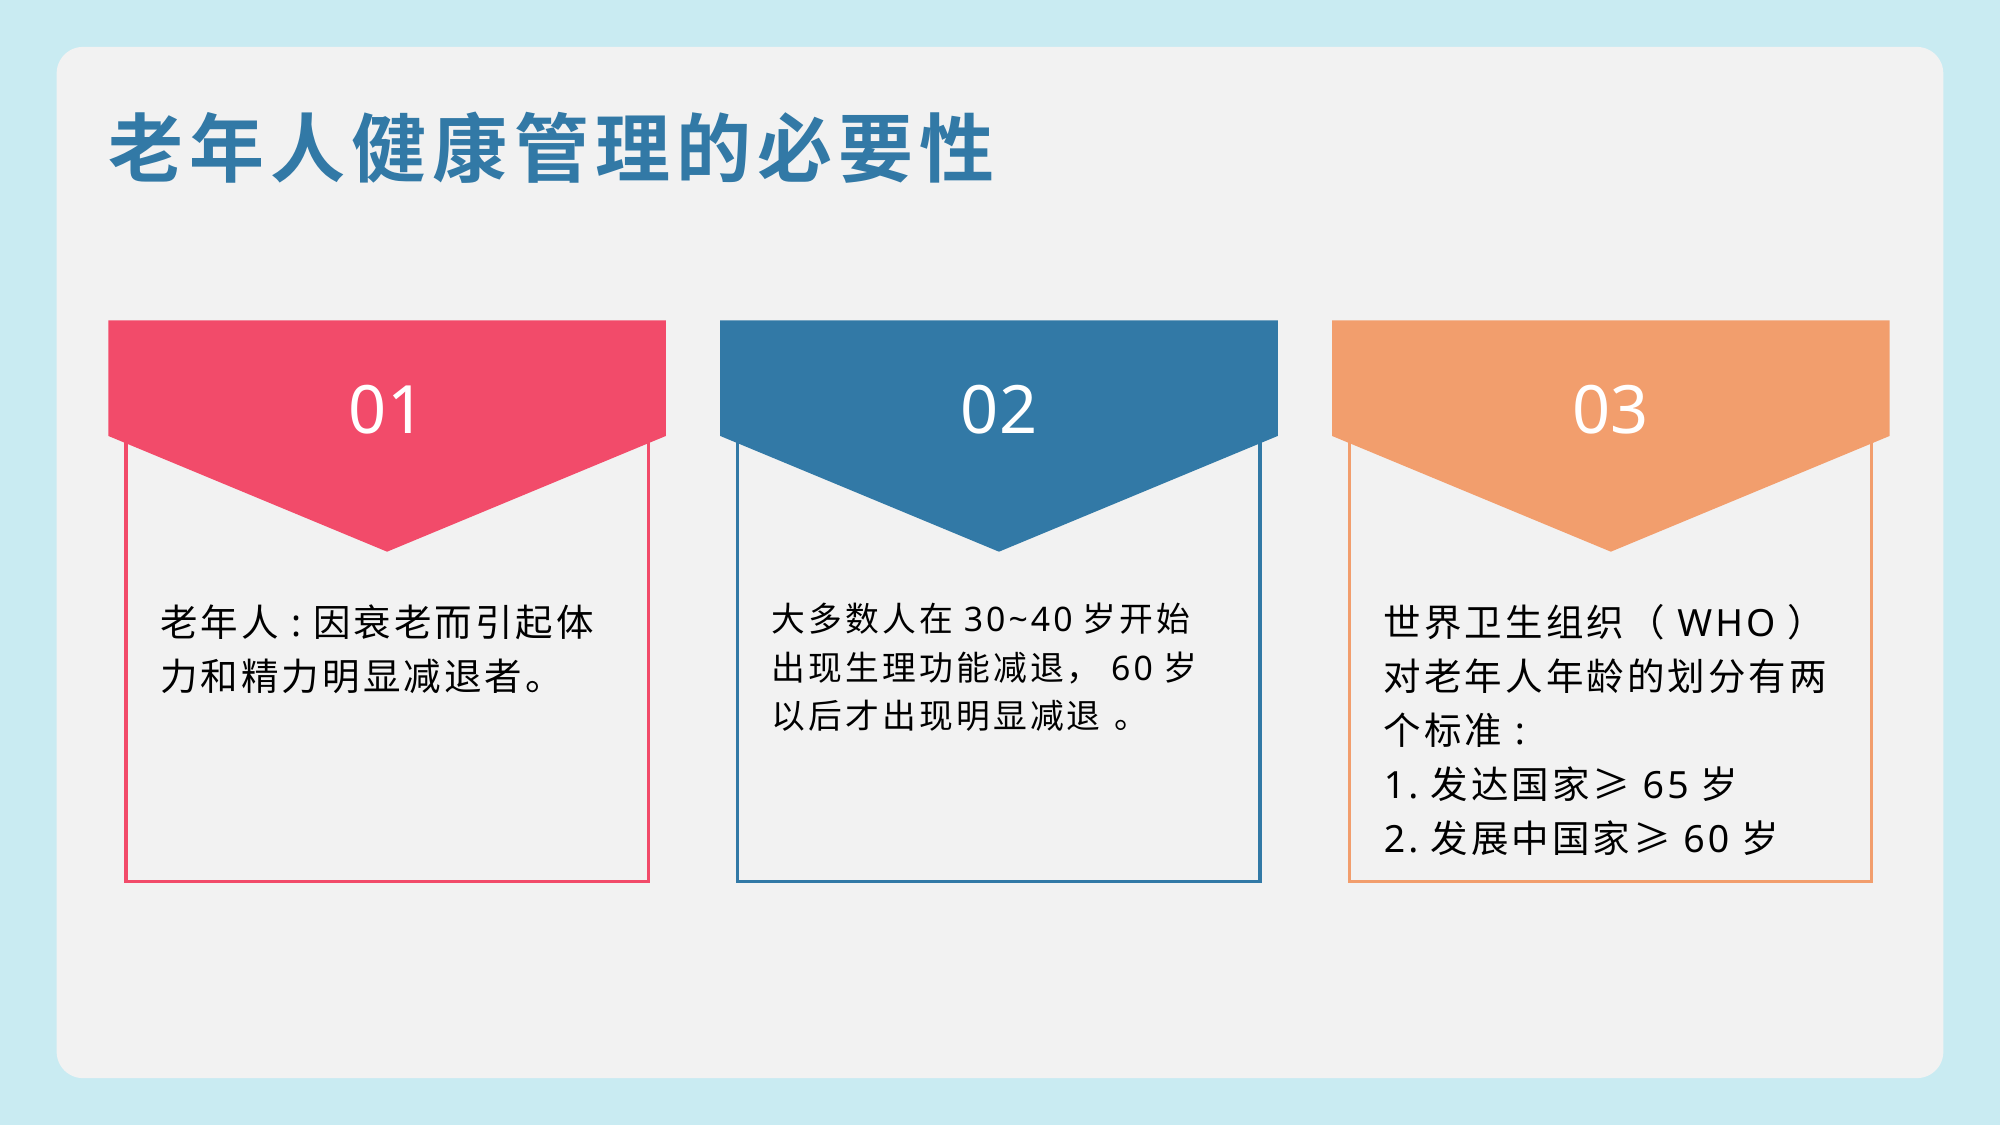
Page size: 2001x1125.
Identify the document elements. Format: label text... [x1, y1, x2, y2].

text_box [125, 445, 649, 882]
text_box 03 [1331, 319, 1891, 553]
text_box 老年人健康管理的必要性 [93, 59, 1475, 215]
text_box 02 [719, 319, 1279, 553]
text_box 老年人:因衰老而引起体力和精力明显减退者。 [145, 590, 630, 775]
text_box [737, 445, 1261, 882]
text_box [1349, 445, 1872, 882]
text_box [55, 45, 1945, 1080]
text_box 世界卫生组织（WHO）对老年人年龄的划分有两个标准: 1.发达国家≥65岁 2.发展中国家≥60岁 [1368, 590, 1853, 775]
text_box 01 [107, 319, 667, 553]
